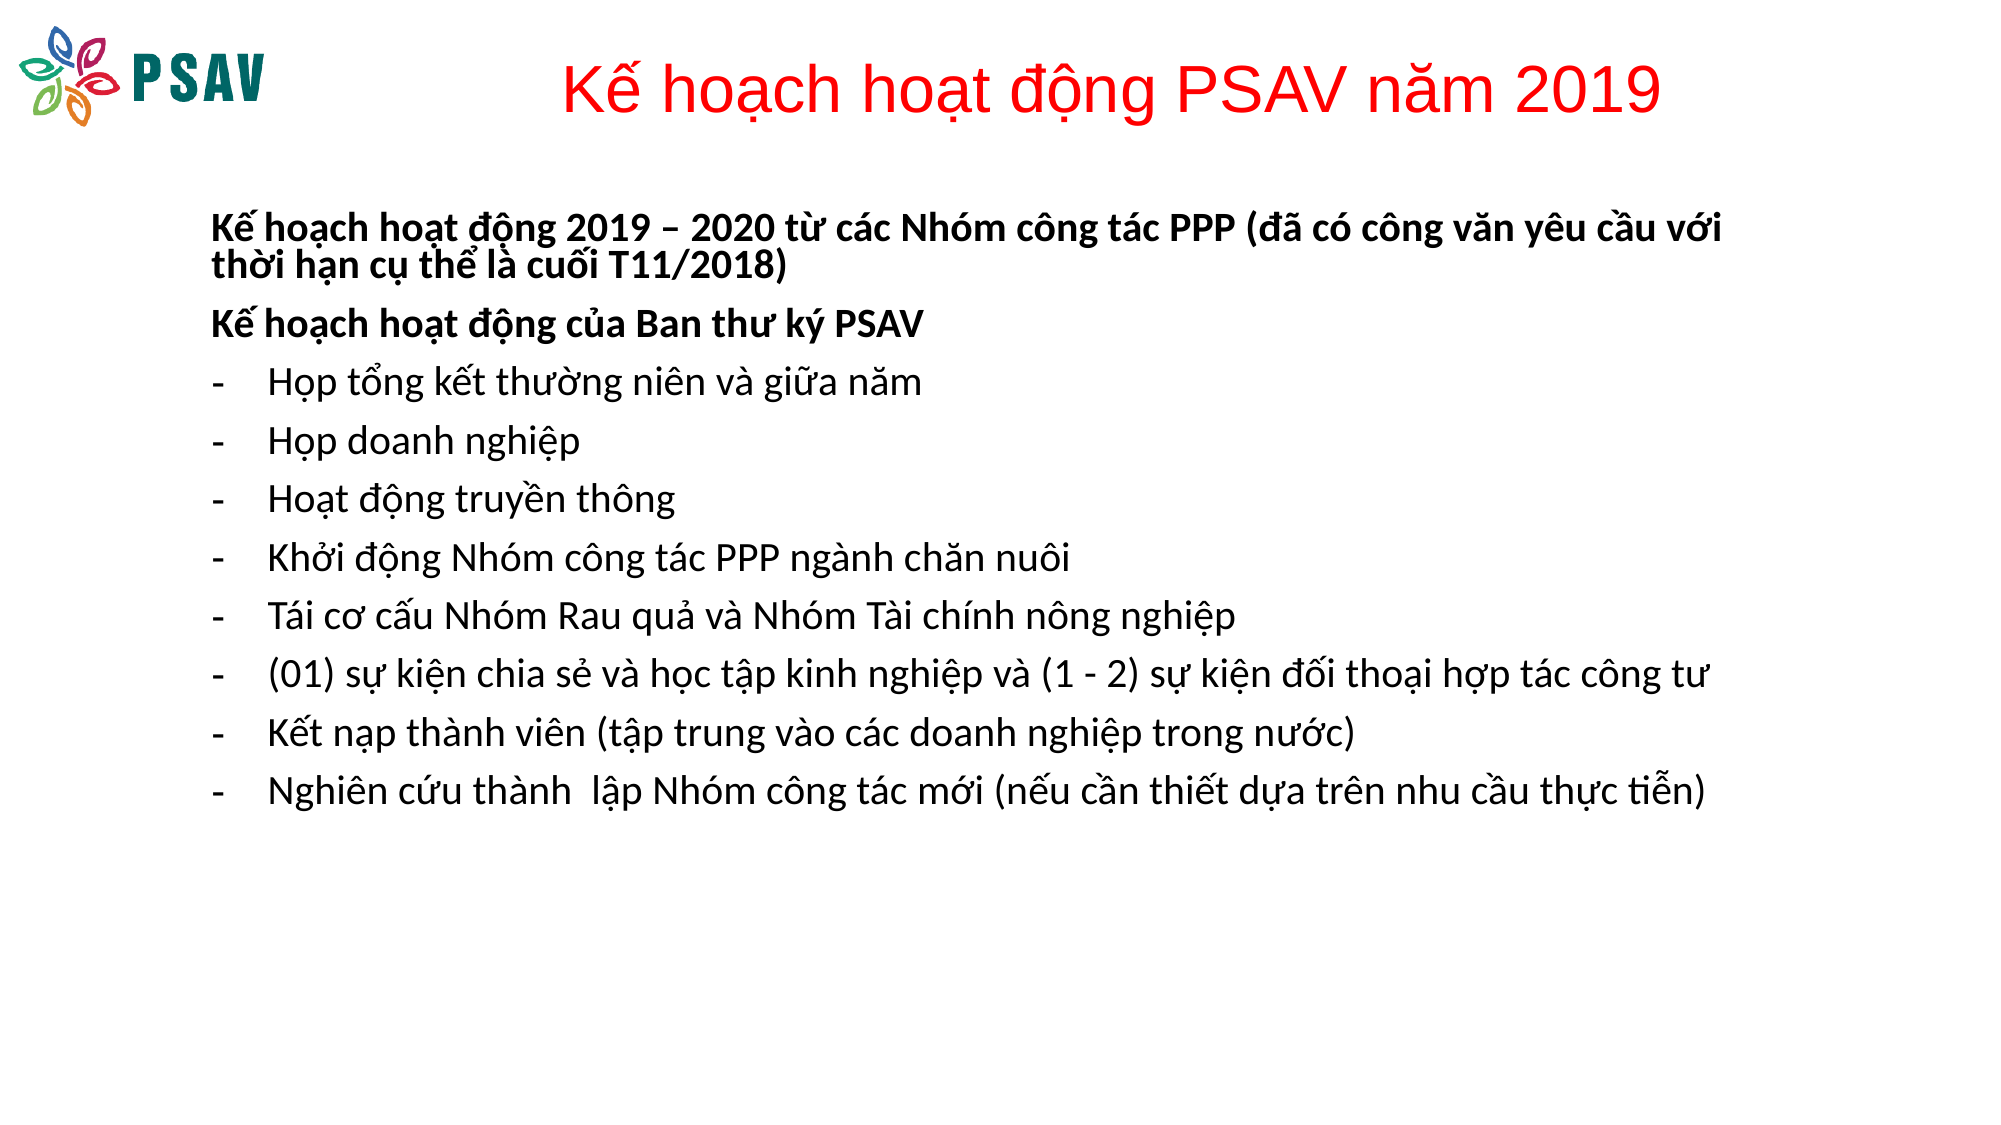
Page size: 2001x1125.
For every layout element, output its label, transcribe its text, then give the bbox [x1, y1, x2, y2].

title Kế hoạch hoạt động PSAV năm 2019 [362, 0, 1863, 135]
picture [18, 26, 270, 127]
subtitle Kế hoạch hoạt động 2019 – 2020 từ các Nhóm công tác PPP (đã có công văn yêu cầu với thời hạn cụ thể là cuối T11/2018) Kế hoạch hoạt động của Ban thư ký PSAV Họp tổng kết thường niên và giữa năm Họp doanh nghiệp Hoạt động truyền thông Khởi động Nhóm công tác PPP ngành chăn nuôi Tái cơ cấu Nhóm Rau quả và Nhóm Tài chính nông nghiệp (01) sự kiện chia sẻ và học tập kinh nghiệp và (1 - 2) sự kiện đối thoại hợp tác công tư Kết nạp thành viên (tập trung vào các doanh nghiệp trong nước) Nghiên cứu thành lập Nhóm công tác mới (nếu cần thiết dựa trên nhu cầu thực tiễn) [196, 203, 1749, 1004]
